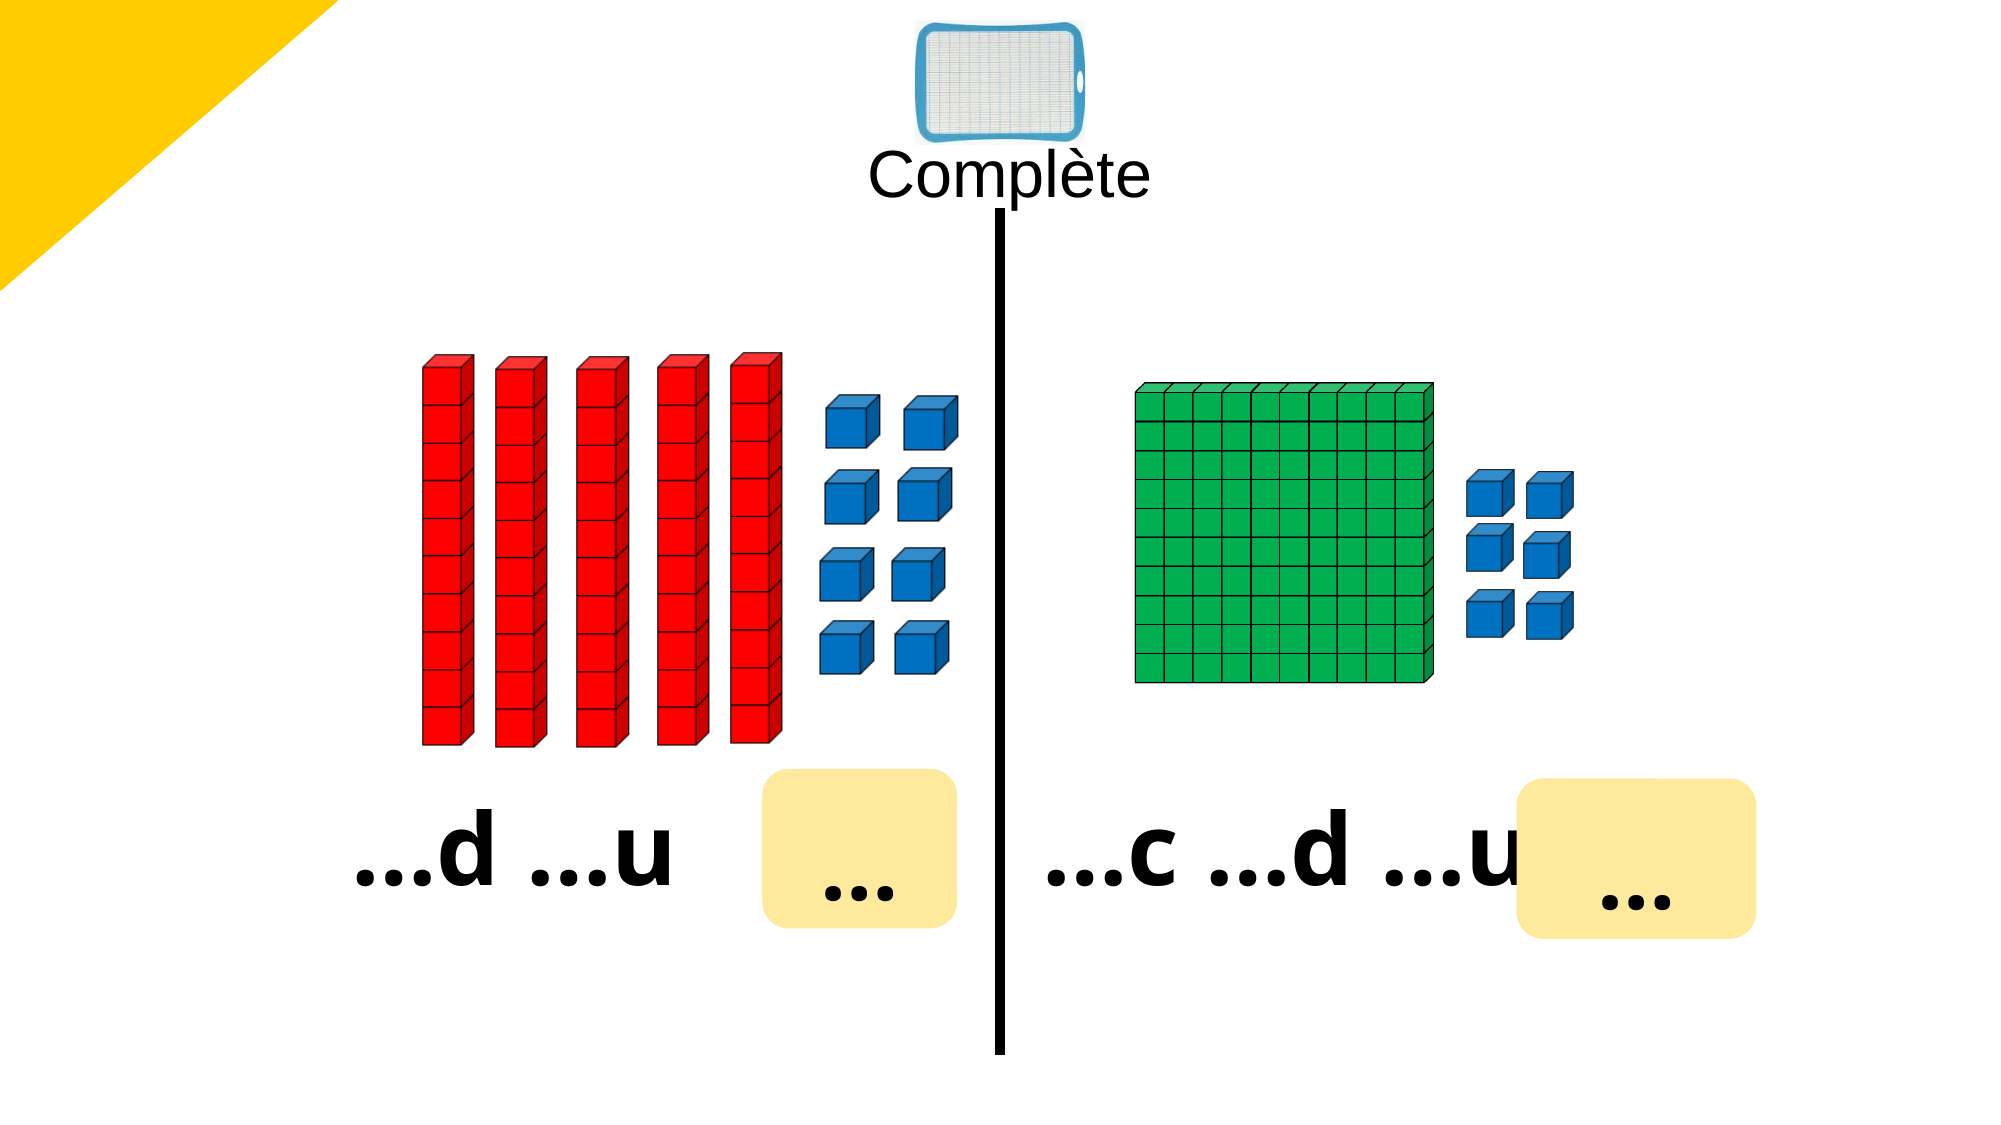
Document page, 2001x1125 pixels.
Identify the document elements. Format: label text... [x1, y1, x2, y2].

picture [419, 352, 479, 749]
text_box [0, 0, 337, 290]
picture [816, 545, 878, 604]
picture [574, 354, 634, 751]
picture [728, 350, 787, 747]
picture [891, 618, 953, 677]
picture [655, 352, 714, 749]
picture [1520, 528, 1575, 581]
picture [1130, 379, 1436, 686]
picture [1523, 589, 1577, 642]
picture [914, 20, 1086, 145]
picture [493, 354, 552, 751]
picture [1463, 521, 1517, 574]
picture [1463, 587, 1518, 640]
text_box … [1515, 777, 1758, 940]
picture [1523, 469, 1577, 521]
picture [888, 545, 949, 604]
picture [816, 618, 878, 677]
text_box … [764, 767, 959, 930]
picture [821, 467, 883, 527]
picture [894, 465, 956, 524]
picture [822, 392, 884, 451]
picture [900, 393, 962, 453]
text_box Complète [852, 86, 1189, 266]
text_box …d …u [336, 778, 912, 914]
picture [1463, 467, 1518, 519]
text_box …c …d …u [1027, 778, 1534, 914]
